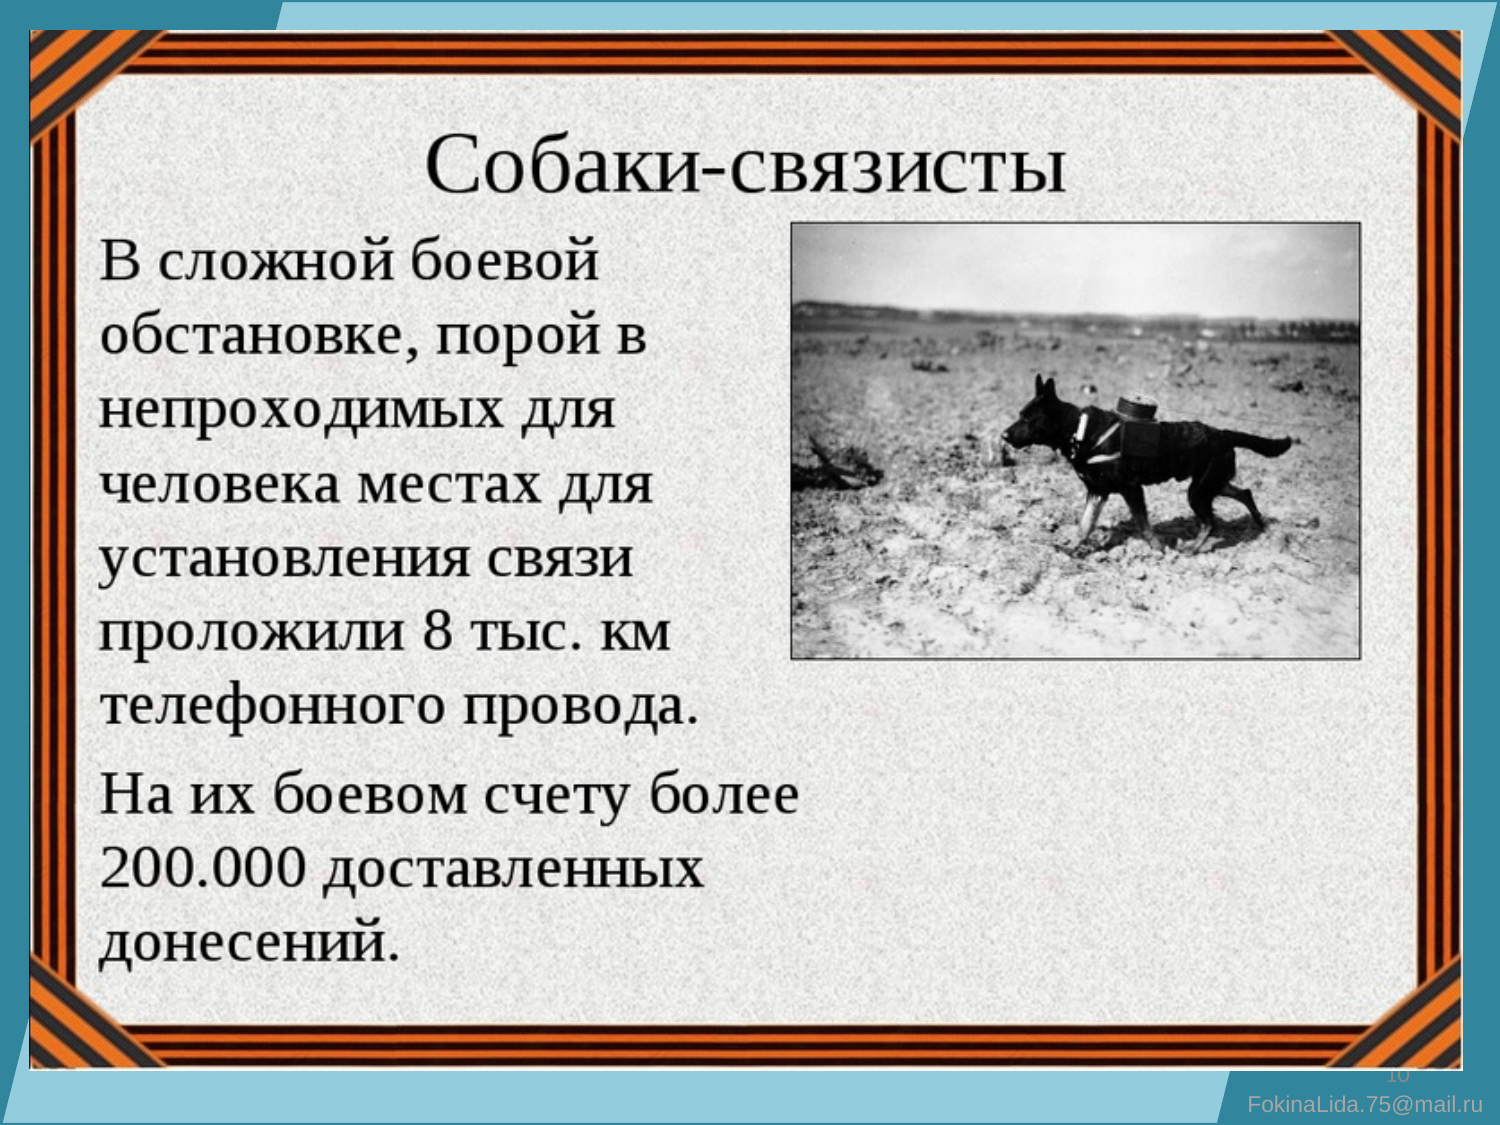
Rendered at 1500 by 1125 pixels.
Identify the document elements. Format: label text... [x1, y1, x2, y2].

slide_number 10 [1074, 1077, 1425, 1103]
picture [29, 30, 1463, 1071]
